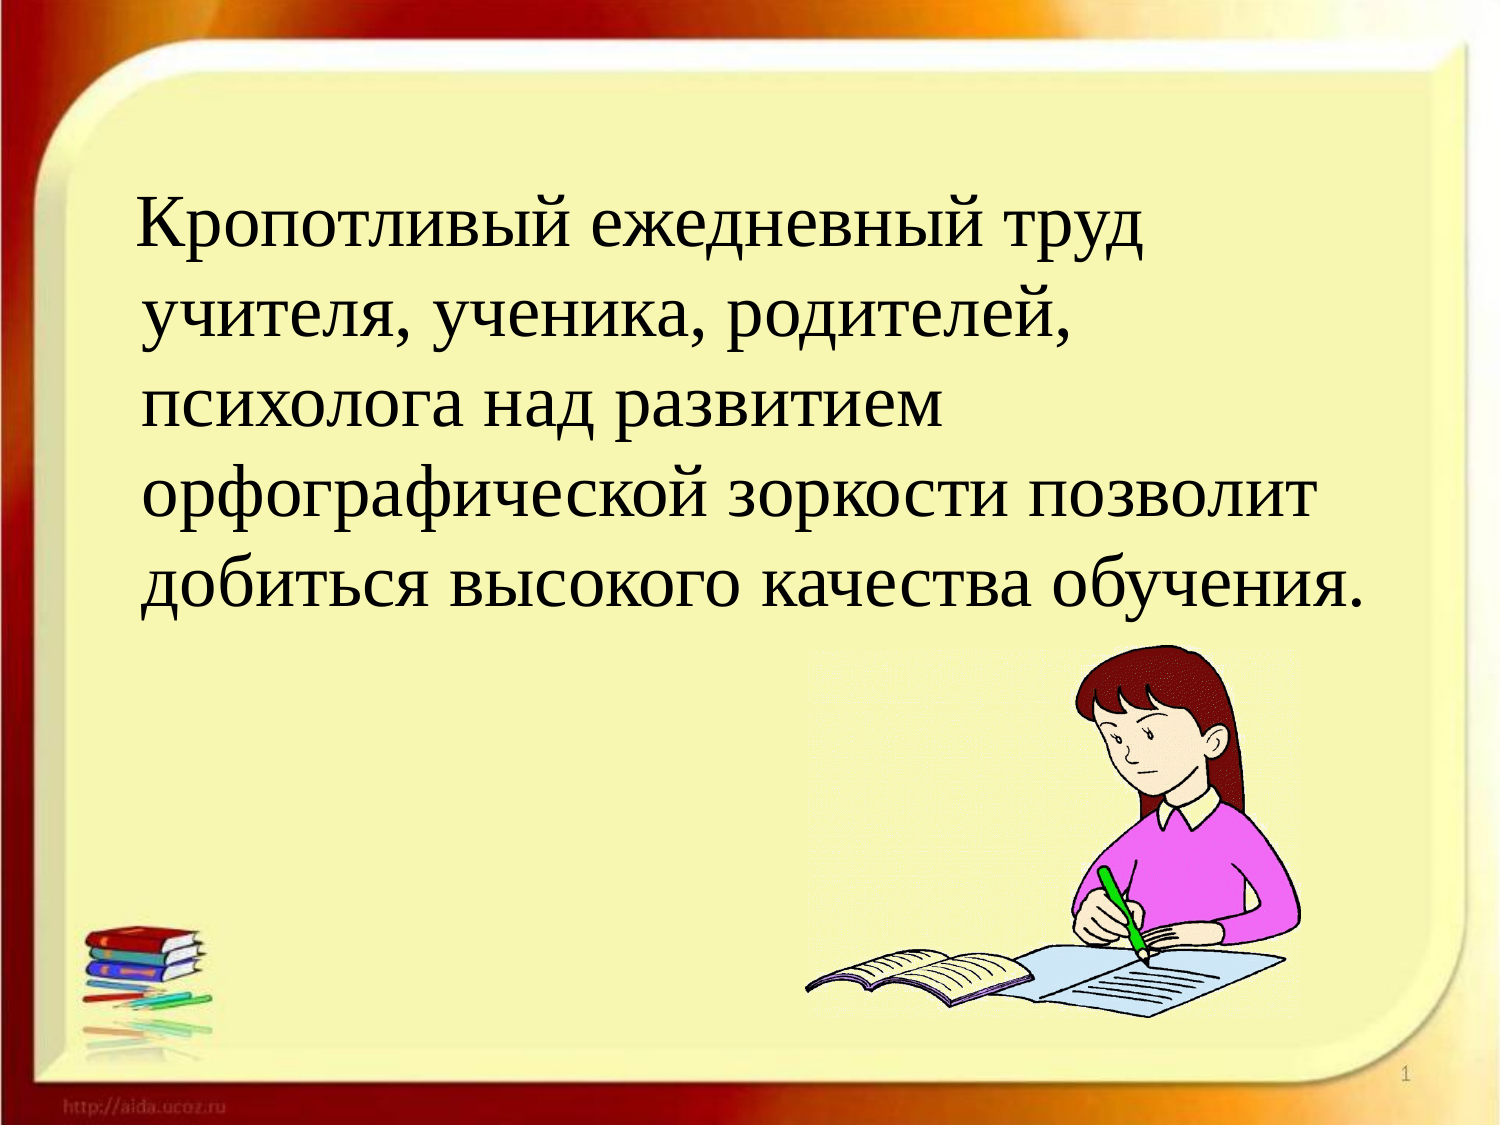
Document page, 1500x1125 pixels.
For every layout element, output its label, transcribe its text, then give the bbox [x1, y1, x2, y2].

picture [0, 0, 1500, 1125]
list Кропотливый ежедневный труд учителя, ученика, родителей, психолога над развитием орфографической зоркости позволит добиться высокого качества обучения. [70, 163, 1421, 950]
